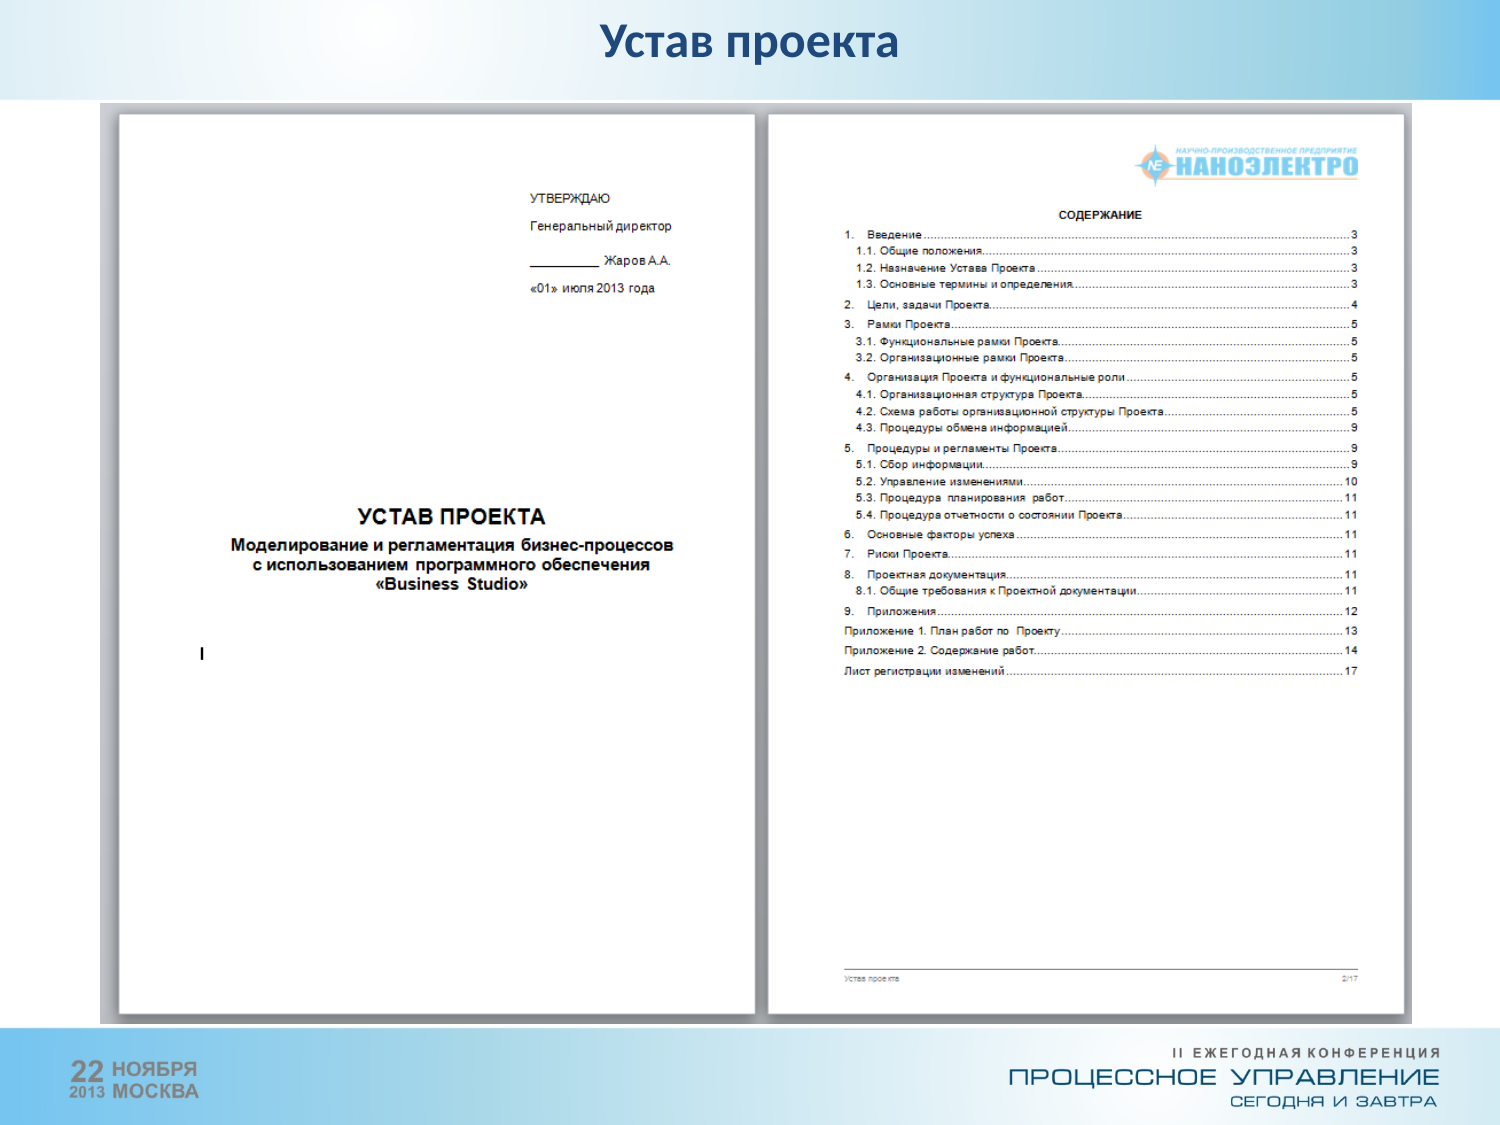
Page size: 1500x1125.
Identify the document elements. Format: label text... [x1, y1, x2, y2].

list Устав проекта [29, 0, 1471, 102]
picture [0, 0, 1500, 1125]
